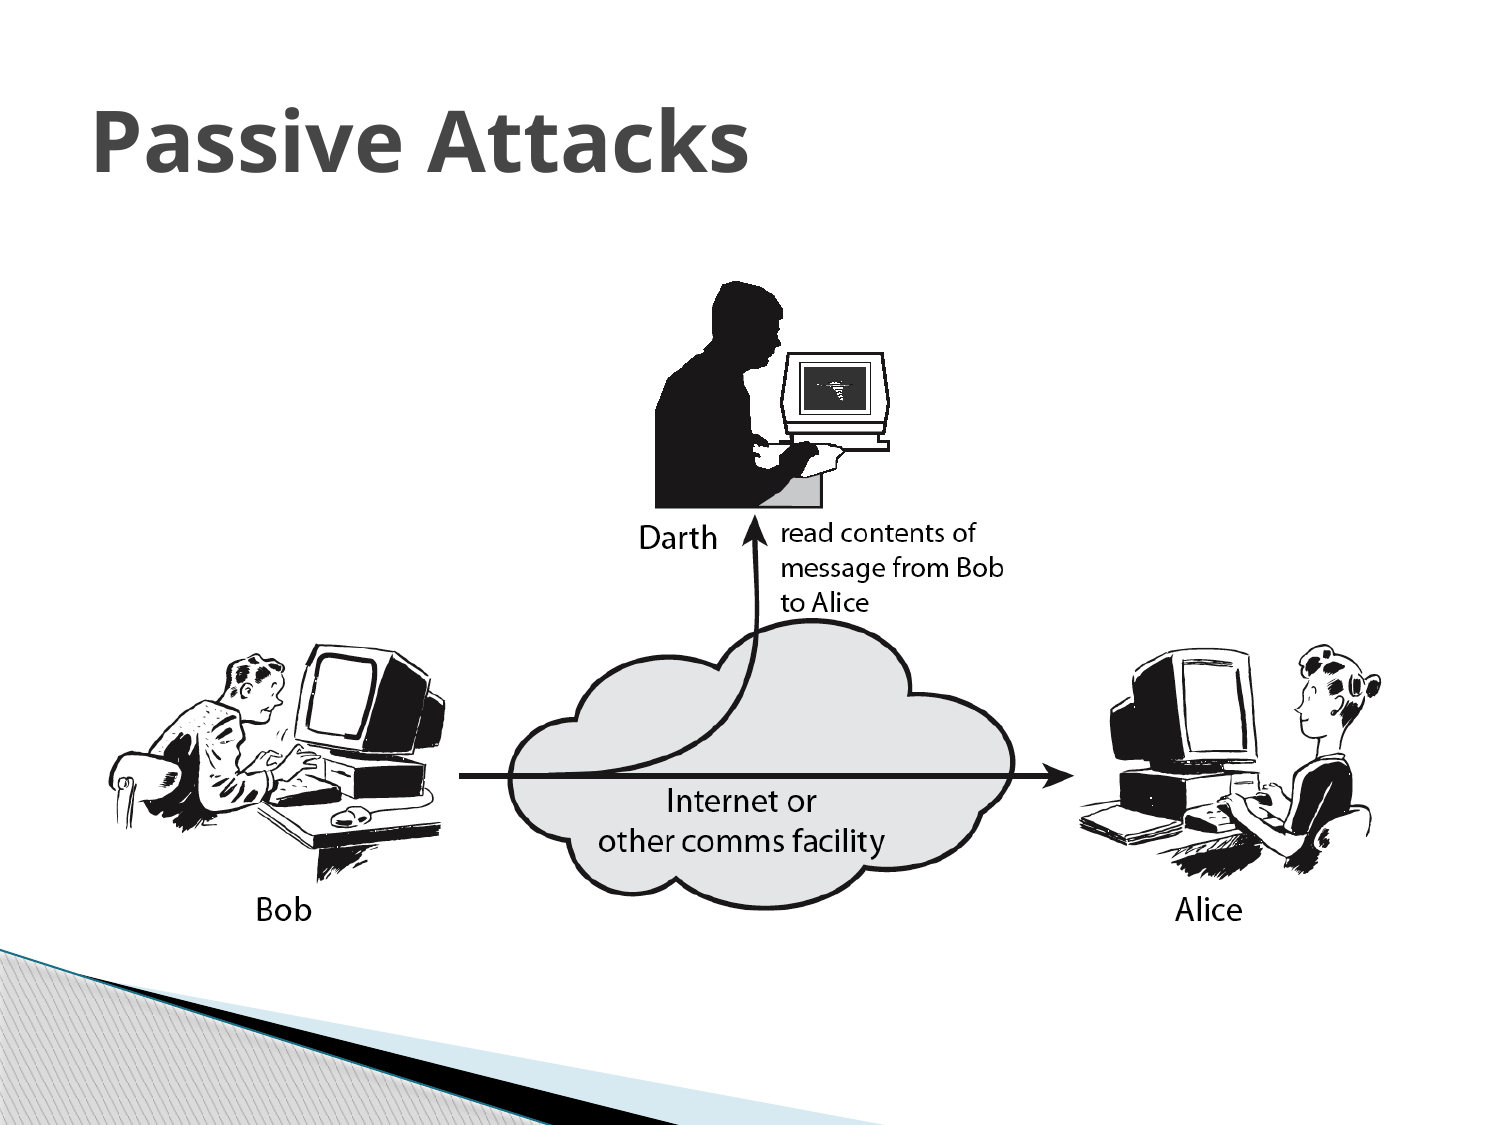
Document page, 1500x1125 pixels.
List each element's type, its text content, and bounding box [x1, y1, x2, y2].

title Passive Attacks [75, 45, 1425, 233]
picture [72, 262, 1415, 972]
